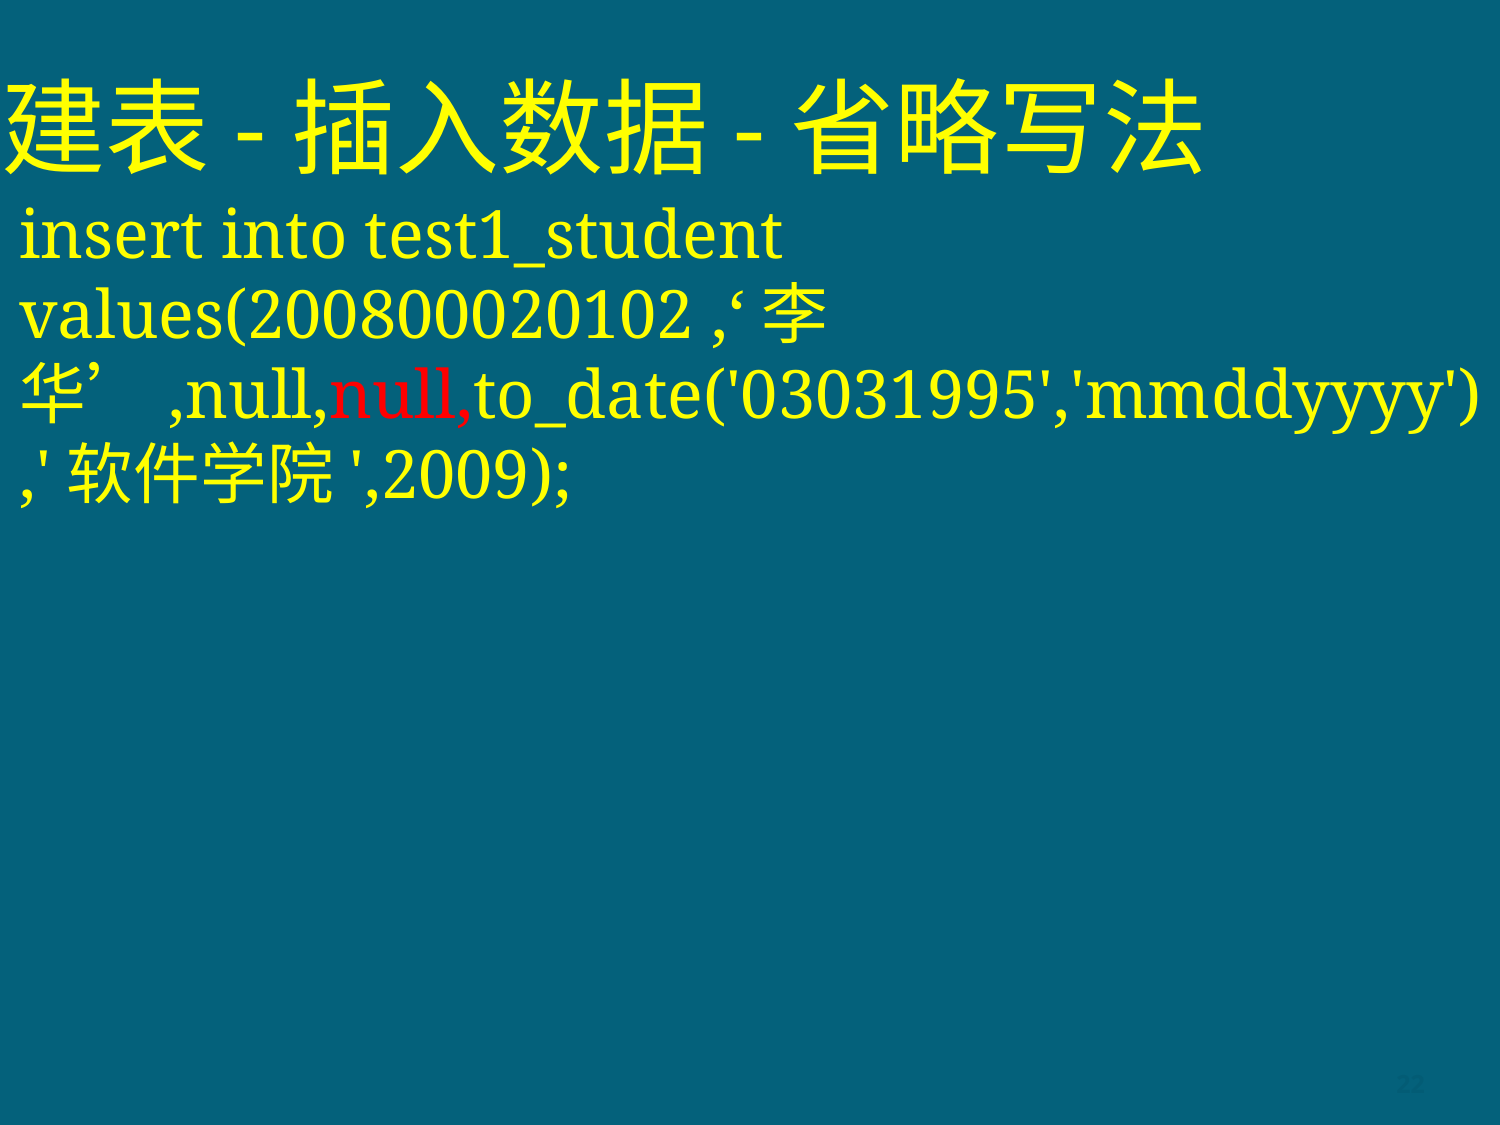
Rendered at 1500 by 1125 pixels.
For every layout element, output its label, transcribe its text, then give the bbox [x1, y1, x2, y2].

list insert into test1_student values(200800020102 ,‘李华’,null,null,to_date('03031995','mmddyyyy'),'软件学院',2009); [4, 184, 1500, 1125]
title 建表-插入数据-省略写法 [0, 0, 1500, 188]
